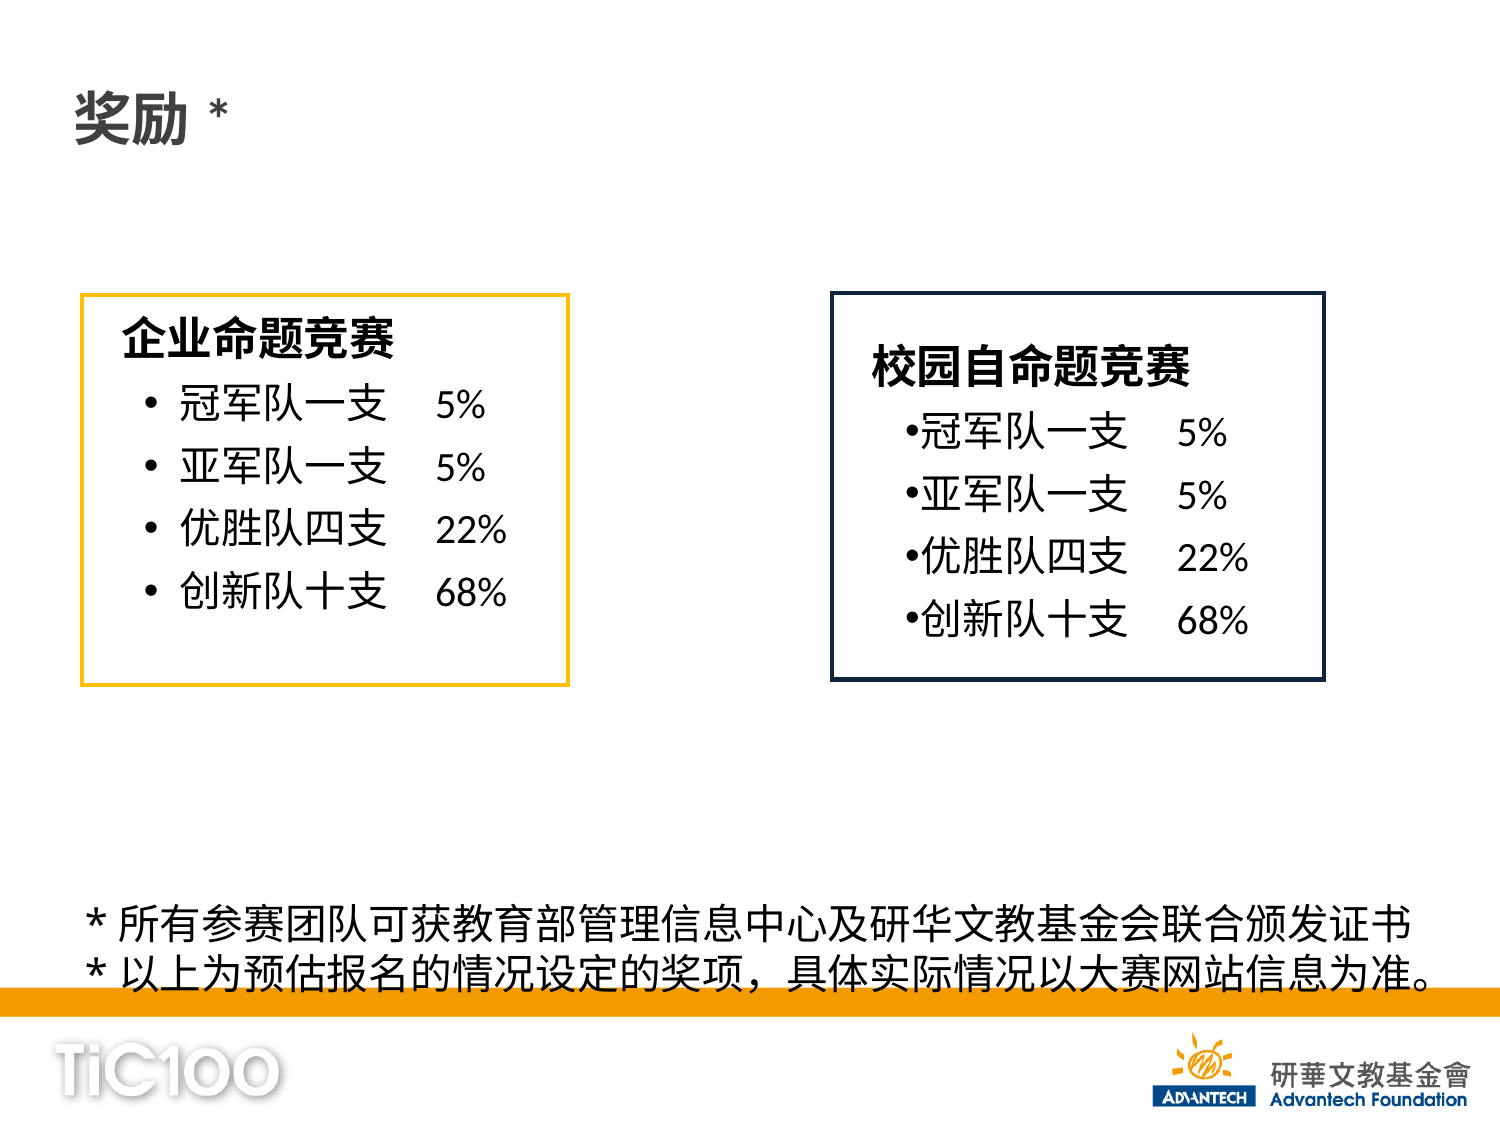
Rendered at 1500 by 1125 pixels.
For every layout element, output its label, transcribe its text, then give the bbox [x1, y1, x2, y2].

picture [0, 988, 1500, 1125]
title 奖励* [58, 35, 1409, 199]
text_box 校园自命题竞赛 冠军队一支 5% 亚军队一支 5% 优胜队四支 22% 创新队十支 68% [831, 292, 1325, 680]
text_box 企业命题竞赛 冠军队一支 5% 亚军队一支 5% 优胜队四支 22% 创新队十支 68% [81, 294, 568, 685]
text_box *所有参赛团队可获教育部管理信息中心及研华文教基金会联合颁发证书 *以上为预估报名的情况设定的奖项，具体实际情况以大赛网站信息为准。 [70, 890, 1429, 1006]
